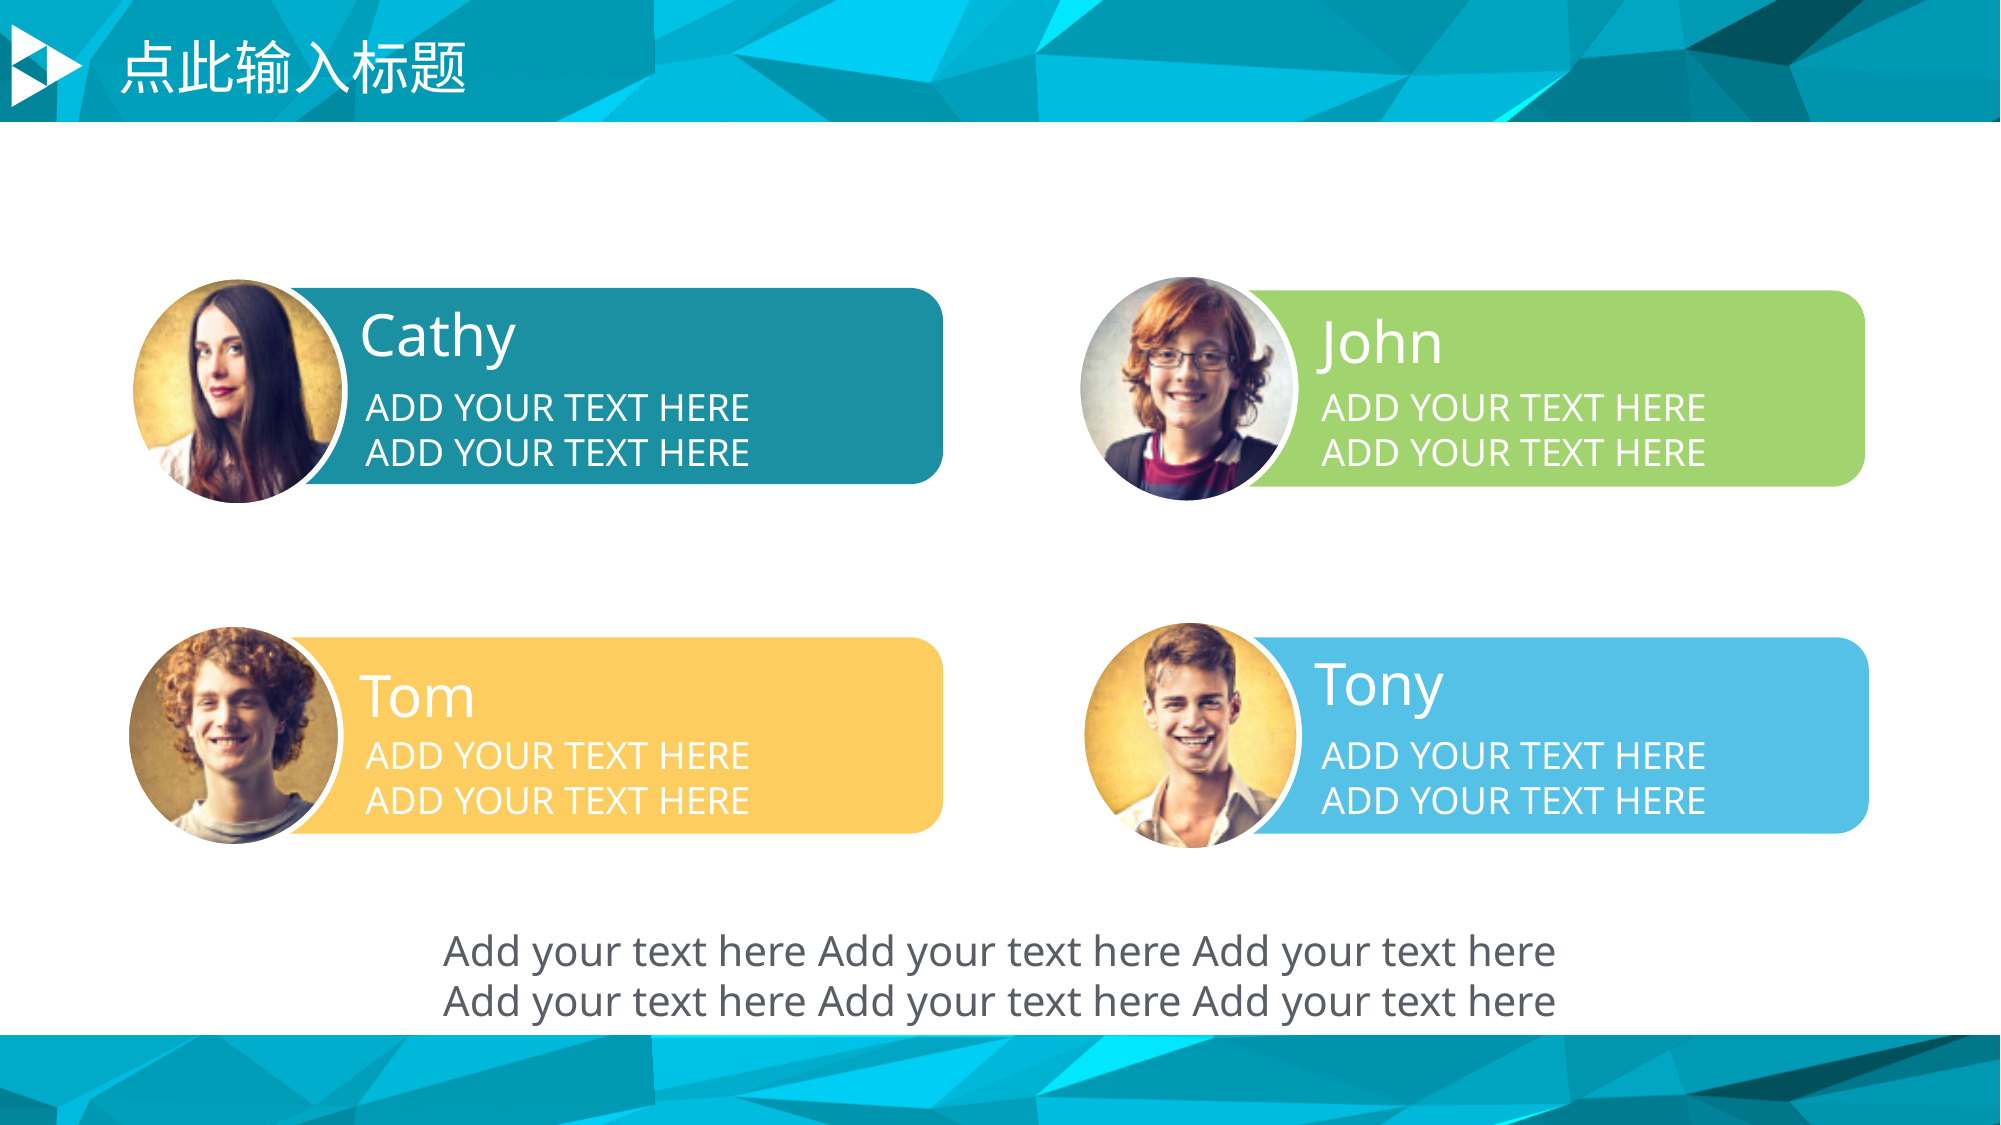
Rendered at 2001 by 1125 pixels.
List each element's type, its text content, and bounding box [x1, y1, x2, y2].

text_box [1076, 272, 1297, 505]
text_box [285, 286, 945, 454]
picture [0, 0, 2000, 122]
text_box ADD YOUR TEXT HERE ADD YOUR TEXT HERE [350, 376, 944, 482]
text_box [302, 376, 925, 486]
text_box ADD YOUR TEXT HERE ADD YOUR TEXT HERE [1306, 376, 1899, 482]
text_box [1245, 289, 1867, 488]
picture [0, 1035, 2000, 1125]
text_box John [1306, 298, 1544, 376]
text_box [129, 275, 346, 508]
text_box [1080, 618, 1301, 853]
text_box [1250, 725, 1855, 835]
text_box Tom [344, 651, 582, 737]
text_box Cathy [344, 290, 582, 376]
text_box 点此输入标题 [103, 24, 693, 109]
text_box [286, 636, 945, 835]
text_box [125, 623, 342, 848]
text_box Add your text here Add your text here Add your text here Add your text here Add your text here Add your text here [352, 917, 1648, 1032]
text_box ADD YOUR TEXT HERE ADD YOUR TEXT HERE [1306, 724, 1899, 829]
text_box [1250, 636, 1870, 724]
text_box ADD YOUR TEXT HERE ADD YOUR TEXT HERE [350, 724, 944, 829]
text_box Tony [1300, 640, 1538, 725]
